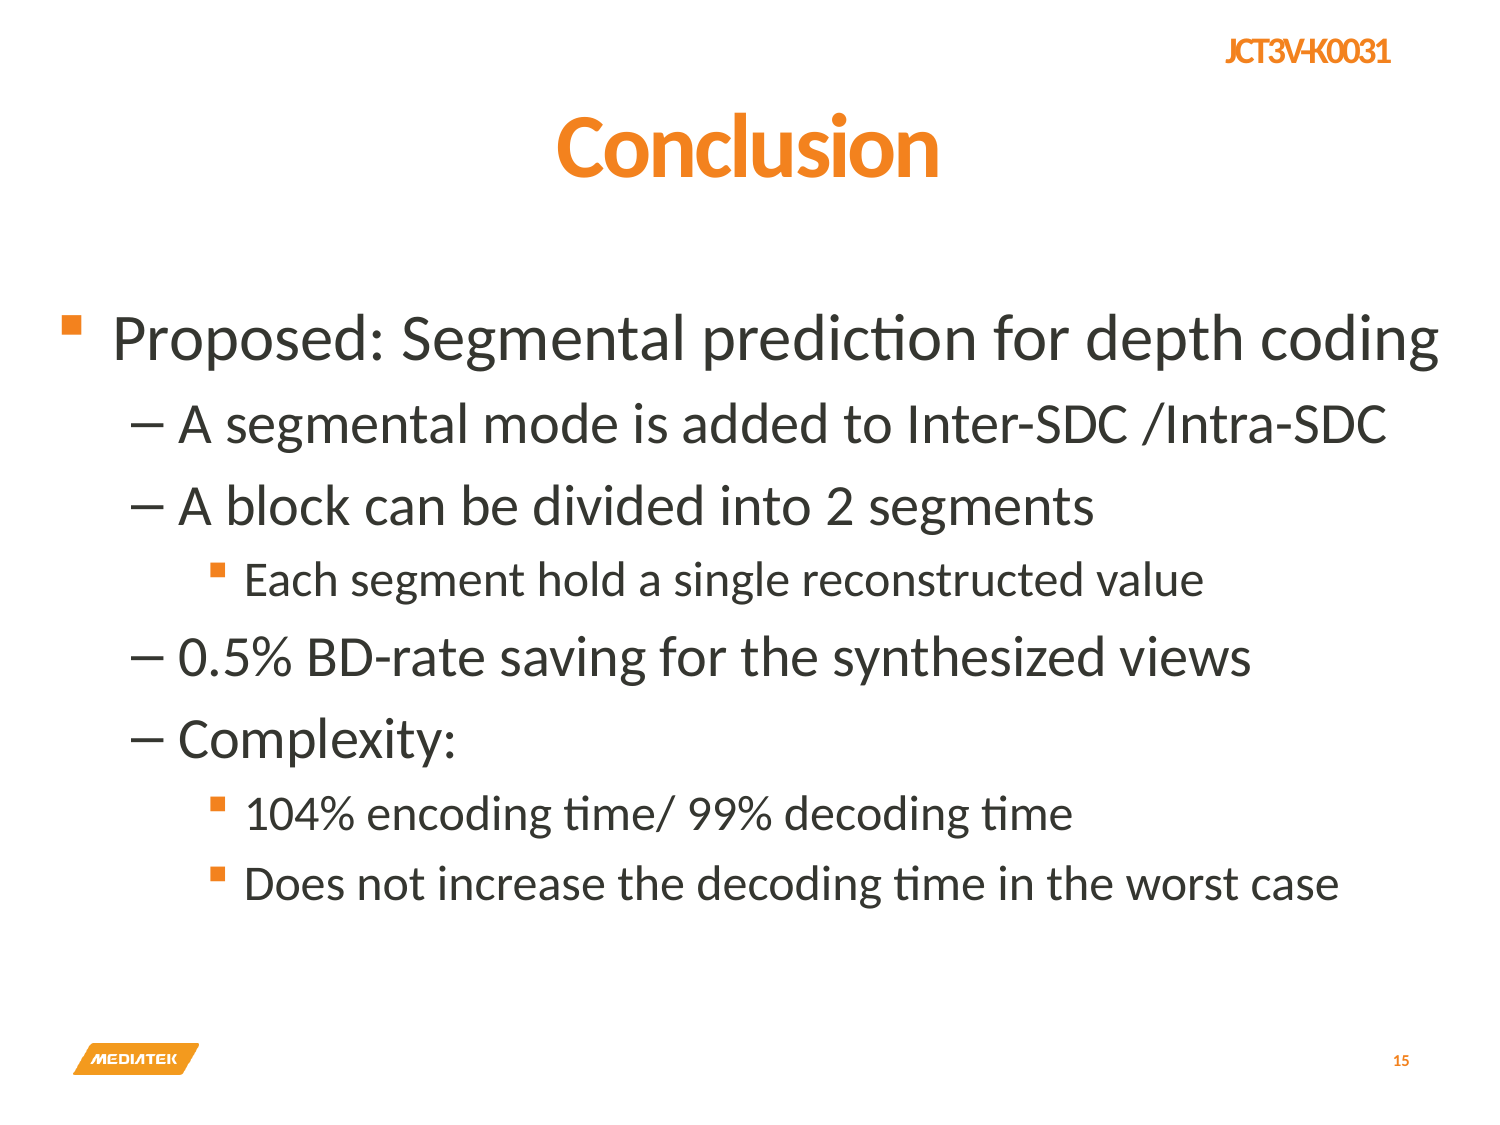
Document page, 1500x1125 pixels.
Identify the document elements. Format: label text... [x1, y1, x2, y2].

picture [73, 1043, 199, 1075]
slide_number 15 [1251, 1029, 1425, 1090]
title Conclusion [75, 99, 1425, 286]
list Proposed: Segmental prediction for depth coding A segmental mode is added to Inter-SDC /Intra-SDC A block can be divided into 2 segments Each segment hold a single reconstructed value 0.5% BD-rate saving for the synthesized views Complexity: 104% encoding time/ 99% decoding time Does not increase the decoding time in the worst case [41, 286, 1459, 990]
